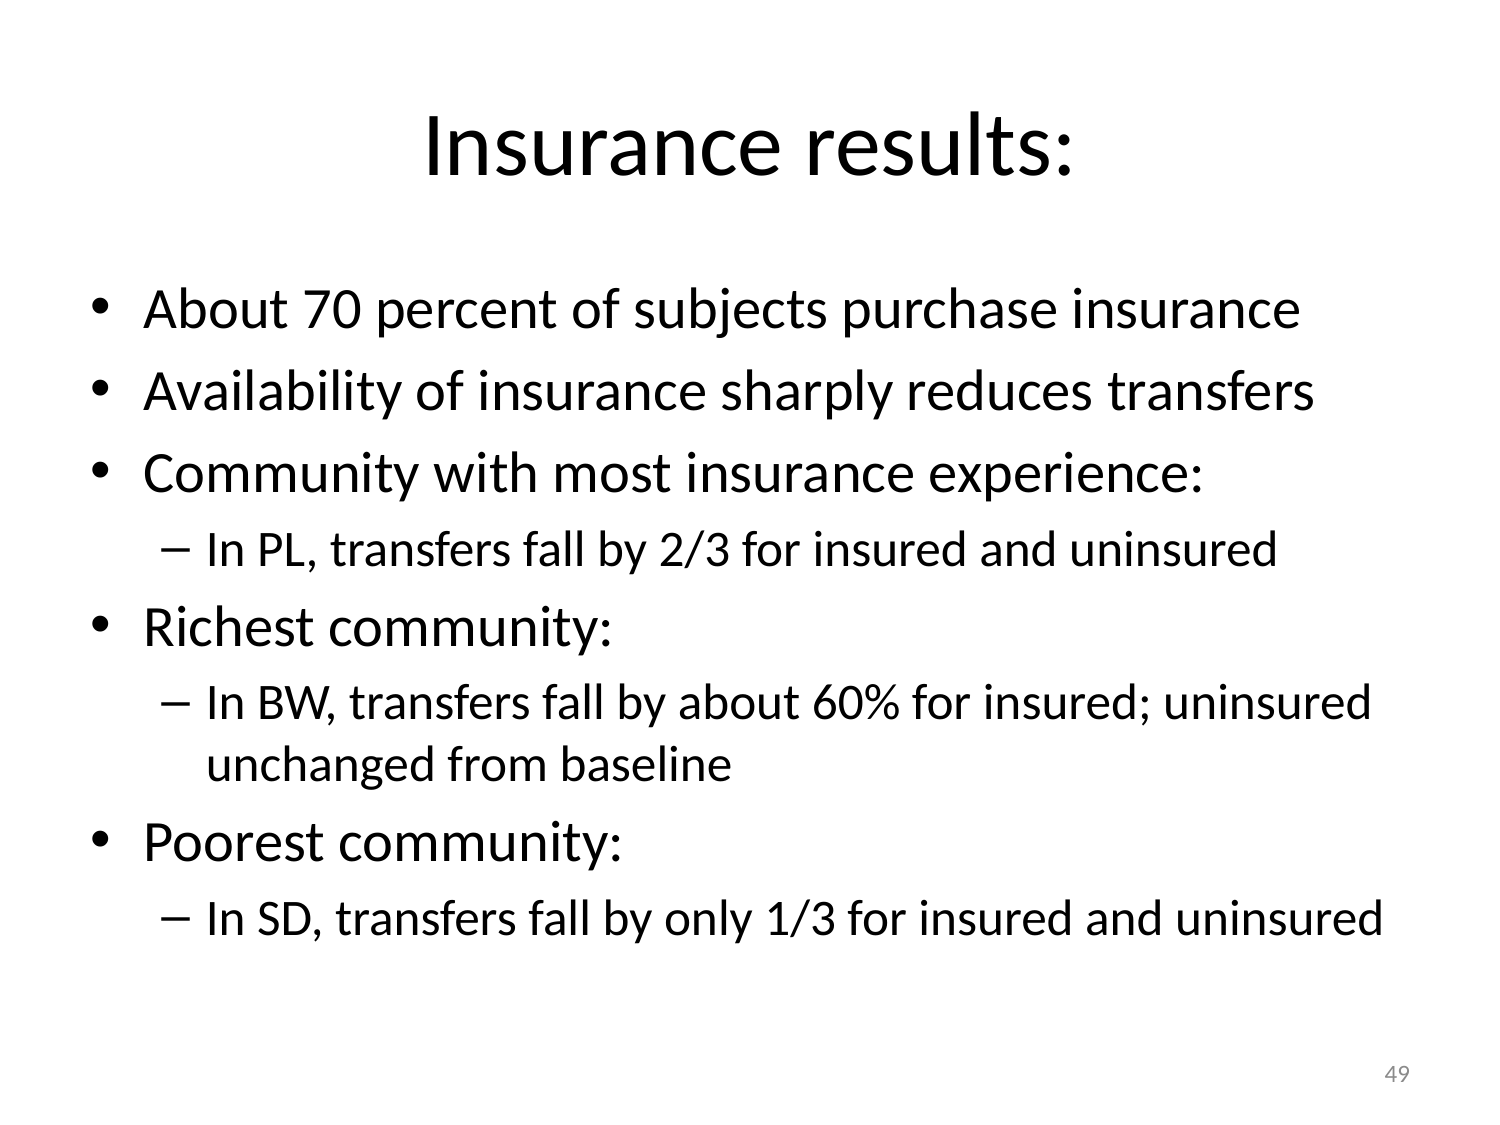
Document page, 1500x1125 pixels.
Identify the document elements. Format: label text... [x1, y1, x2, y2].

slide_number 49 [1074, 1042, 1425, 1103]
list About 70 percent of subjects purchase insurance Availability of insurance sharply reduces transfers Community with most insurance experience: In PL, transfers fall by 2/3 for insured and uninsured Richest community: In BW, transfers fall by about 60% for insured; uninsured unchanged from baseline Poorest community: In SD, transfers fall by only 1/3 for insured and uninsured [75, 262, 1425, 1005]
title Insurance results: [75, 45, 1425, 233]
